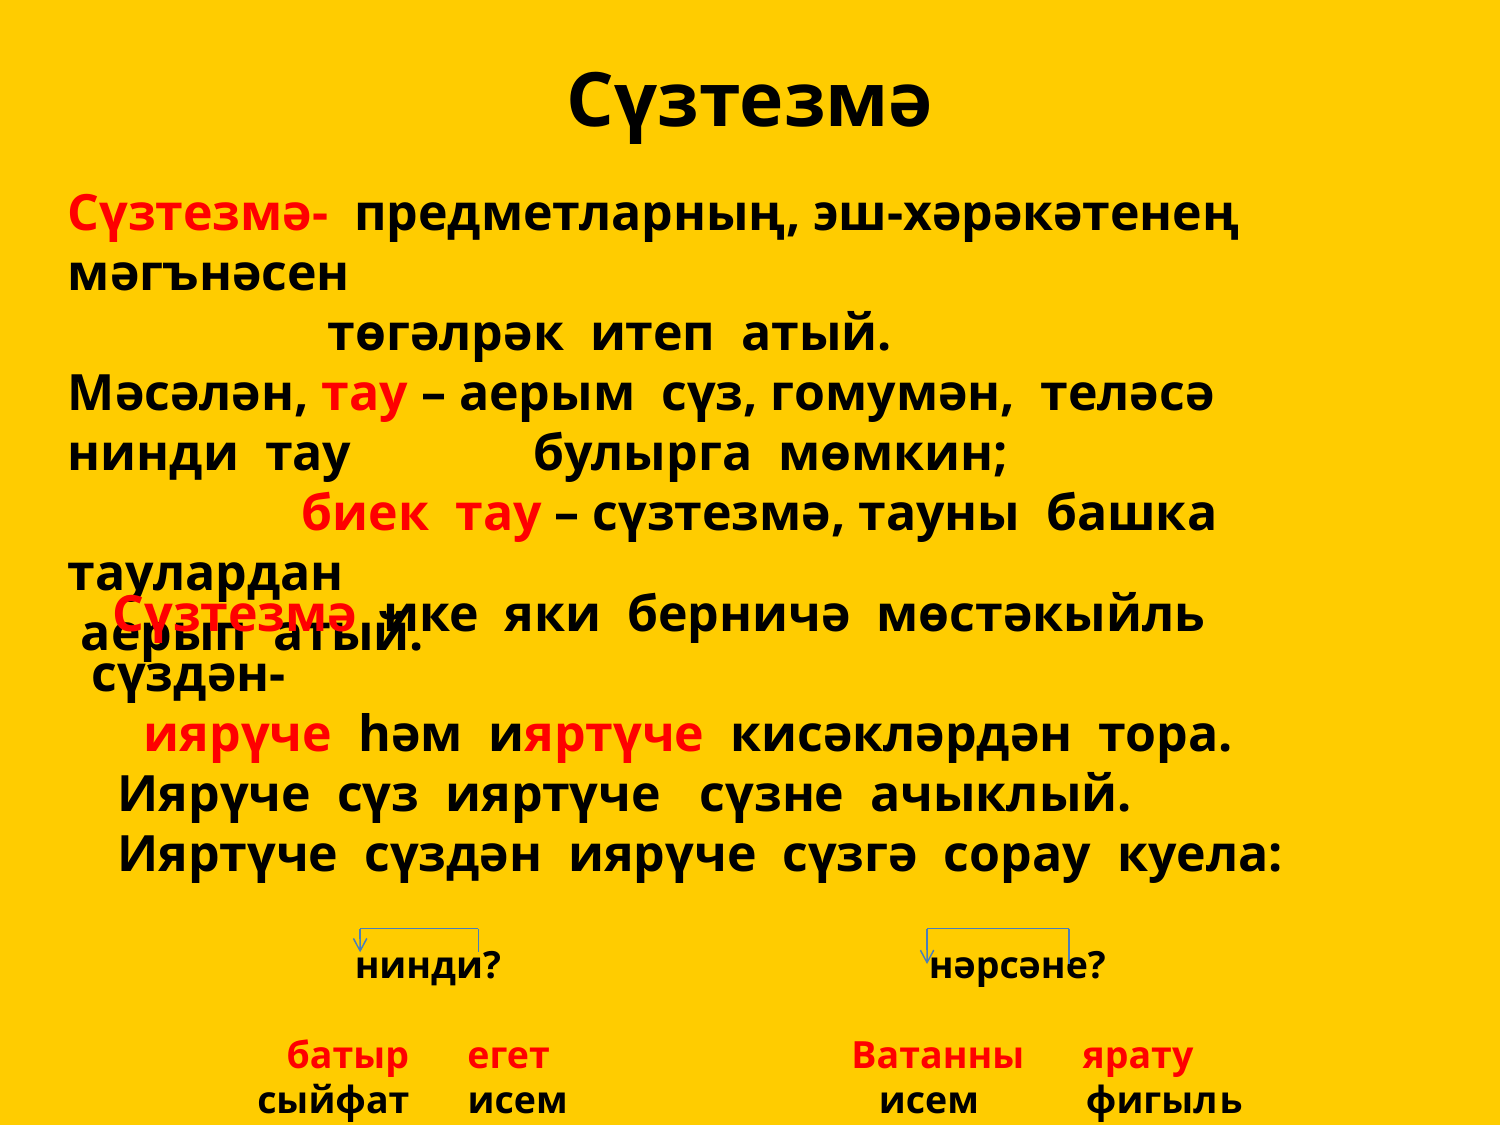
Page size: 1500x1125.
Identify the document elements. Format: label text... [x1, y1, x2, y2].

title Сүзтезмә [75, 45, 1425, 149]
text_box Сүзтезмә ике яки берничә мөстәкыйль сүздән- иярүче һәм ияртүче кисәкләрдән тора. Иярүче сүз ияртүче сүзне ачыклый. Ияртүче сүздән иярүче сүзгә сорау куела: нинди? нәрсәне? батыр егет Ватанны ярату сыйфат исем исем фигыль [76, 574, 1313, 1125]
text_box Сүзтезмә- предметларның, эш-хәрәкәтенең мәгънәсен төгәлрәк итеп атый. Мәсәлән, тау – аерым сүз, гомумән, теләсә нинди тау булырга мөмкин; биек тау – сүзтезмә, тауны башка таулардан аерып атый. [53, 172, 1421, 668]
